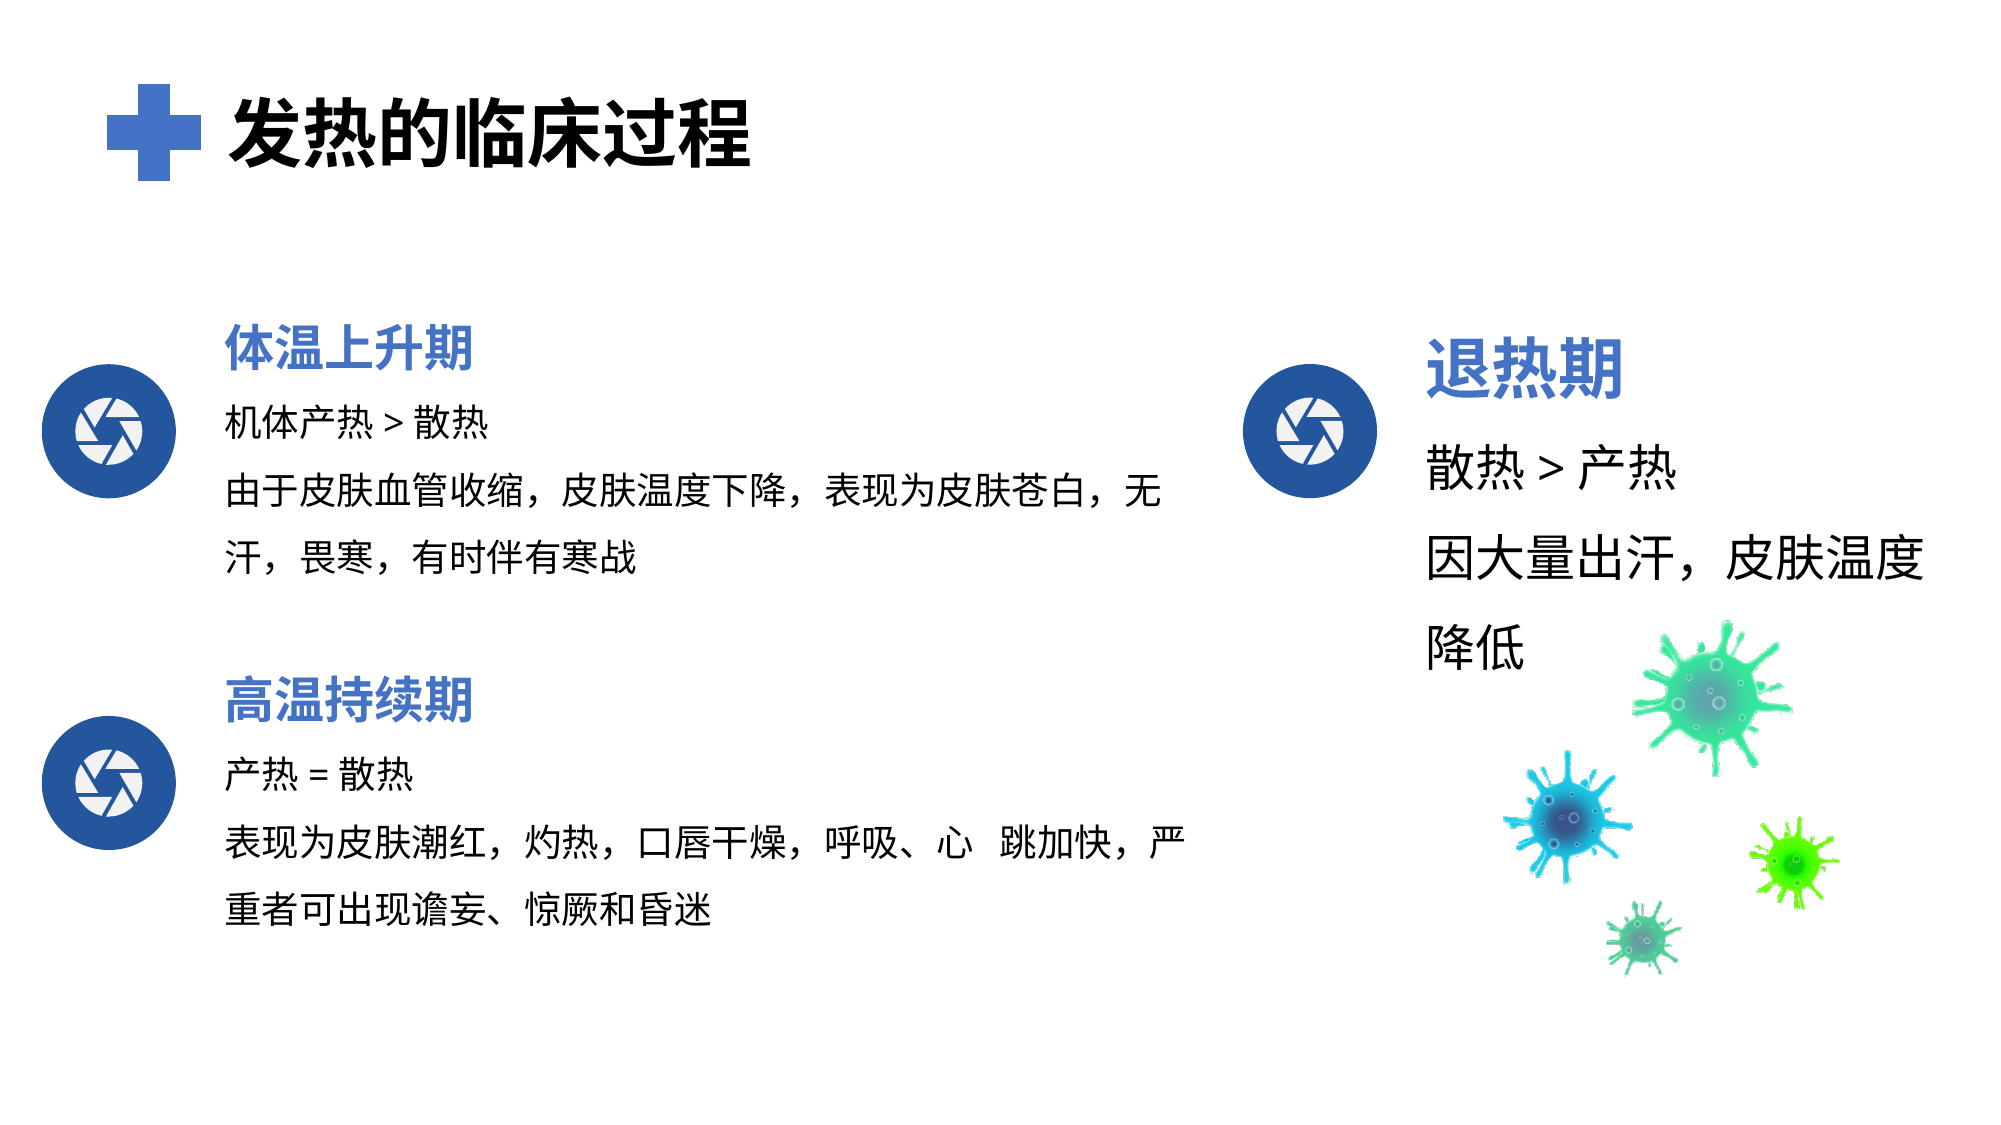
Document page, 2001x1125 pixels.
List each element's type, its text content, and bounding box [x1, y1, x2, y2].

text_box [41, 631, 1210, 935]
text_box [107, 84, 201, 181]
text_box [41, 279, 1210, 584]
text_box 发热的临床过程 [213, 79, 1080, 185]
picture [1432, 571, 1890, 1029]
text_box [1242, 279, 1957, 680]
